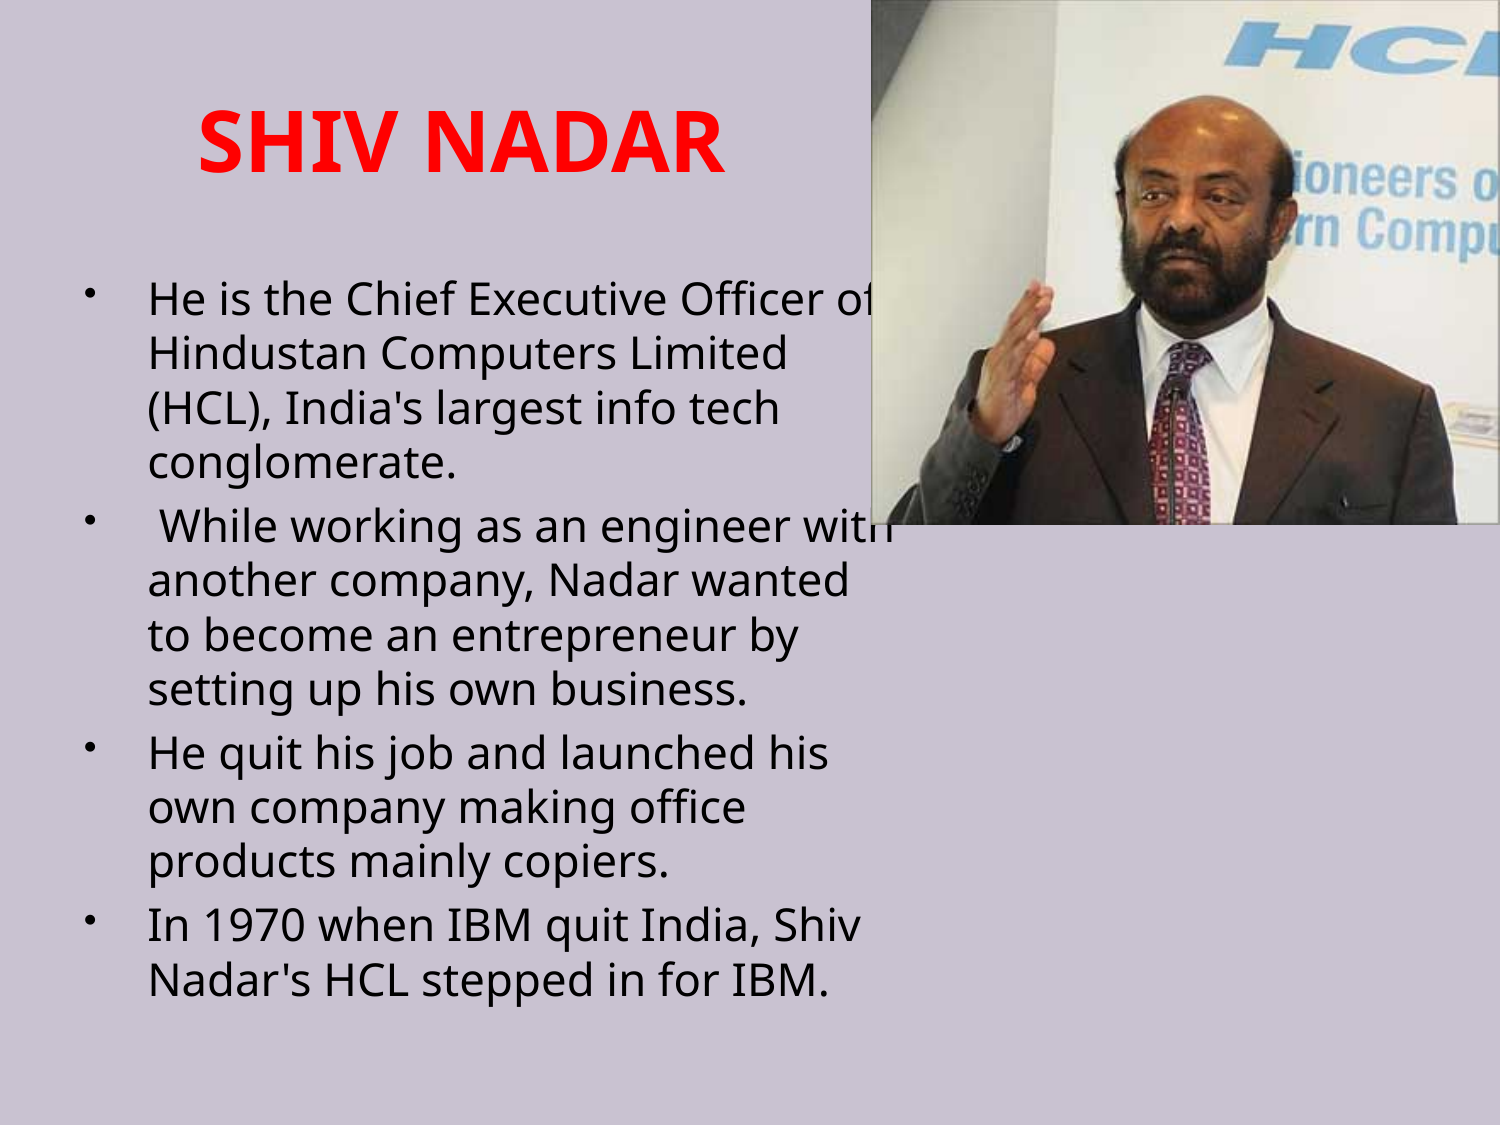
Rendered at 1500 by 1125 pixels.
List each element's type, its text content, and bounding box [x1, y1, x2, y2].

list He is the Chief Executive Officer of Hindustan Computers Limited (HCL), India's largest info tech conglomerate. While working as an engineer with another company, Nadar wanted to become an entrepreneur by setting up his own business. He quit his job and launched his own company making office products mainly copiers. In 1970 when IBM quit India, Shiv Nadar's HCL stepped in for IBM. [50, 262, 913, 1035]
picture [871, 0, 1500, 526]
title SHIV NADAR [75, 45, 850, 233]
